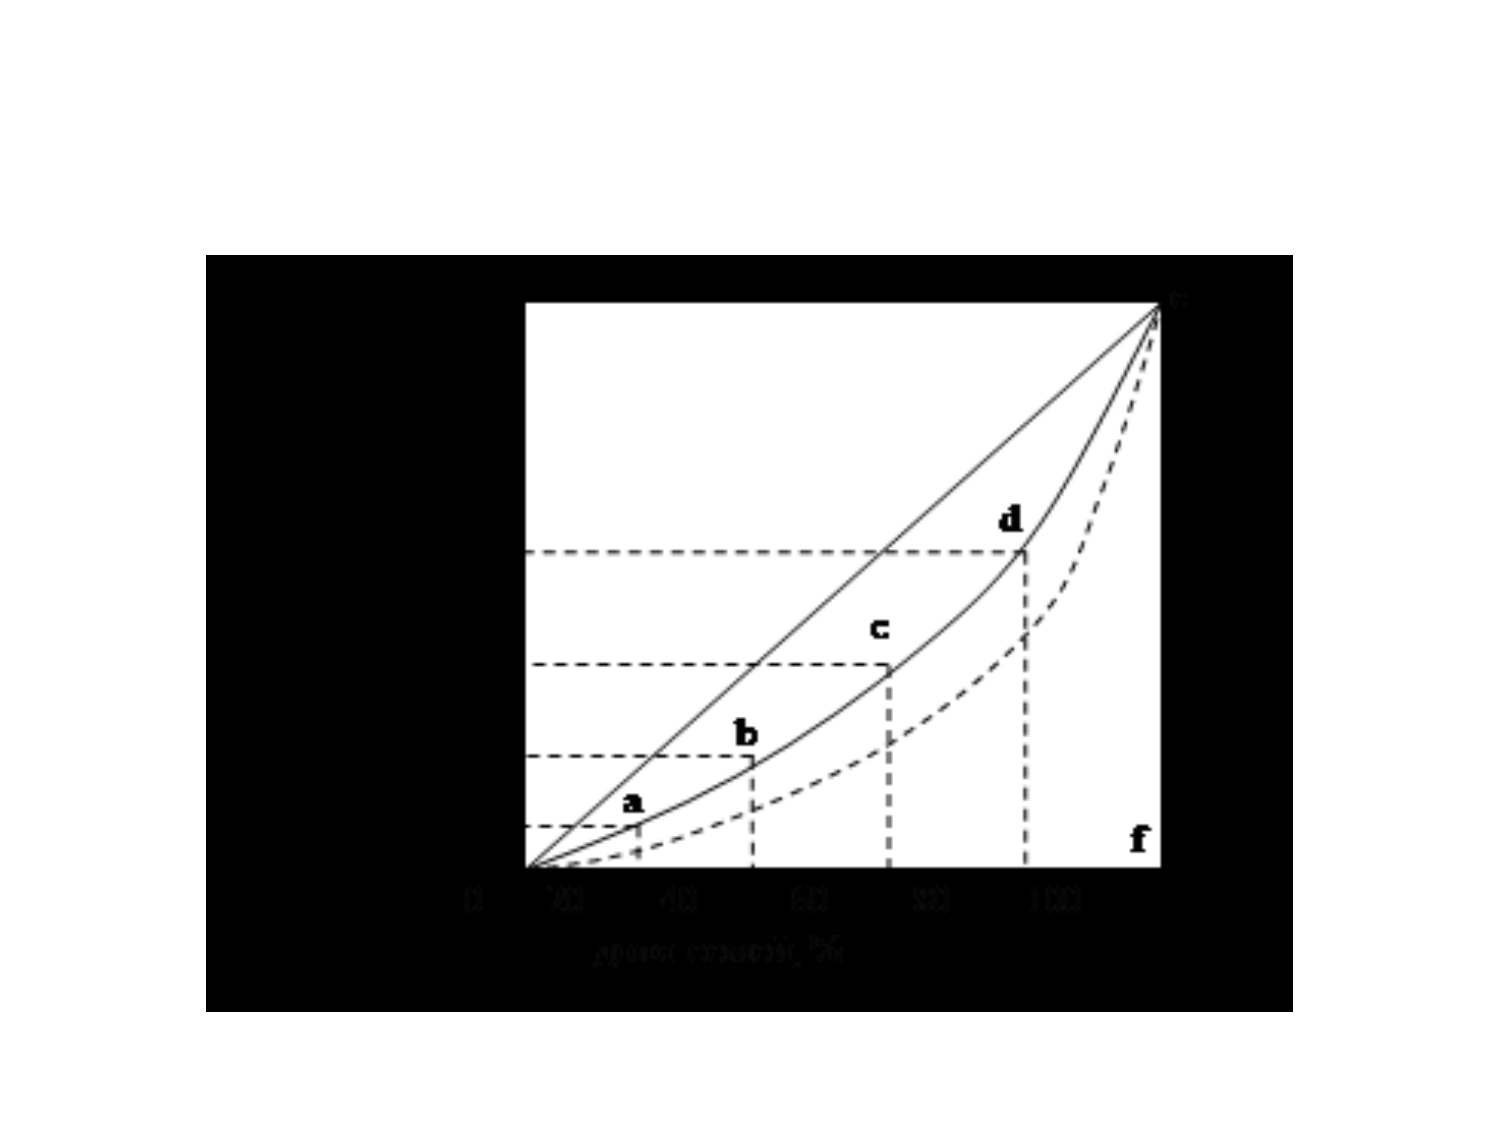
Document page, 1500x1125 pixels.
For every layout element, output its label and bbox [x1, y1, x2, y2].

list [206, 254, 1293, 1012]
